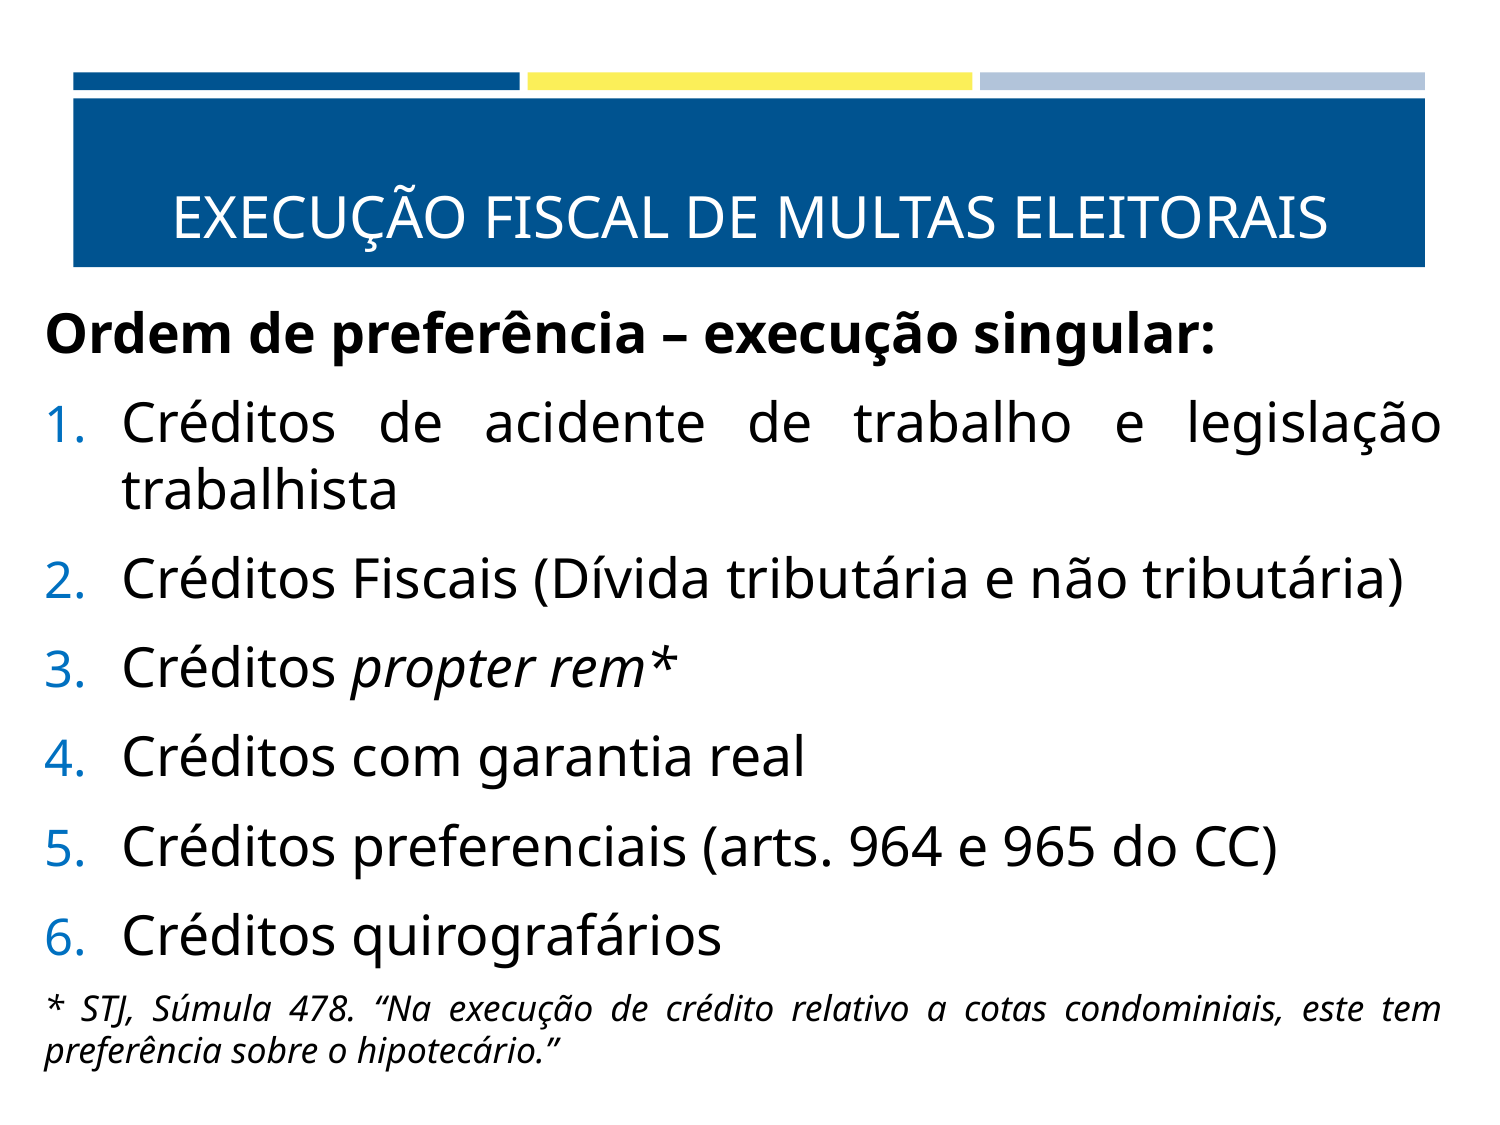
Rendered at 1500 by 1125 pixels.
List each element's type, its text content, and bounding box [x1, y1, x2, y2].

list Ordem de preferência – execução singular: Créditos de acidente de trabalho e legislação trabalhista Créditos Fiscais (Dívida tributária e não tributária) Créditos propter rem* Créditos com garantia real Créditos preferenciais (arts. 964 e 965 do CC) Créditos quirografários * STJ, Súmula 478. “Na execução de crédito relativo a cotas condominiais, este tem preferência sobre o hipotecário.” [29, 290, 1459, 1094]
title EXECUÇÃO FISCAL DE MULTAS ELEITORAIS [95, 112, 1406, 259]
